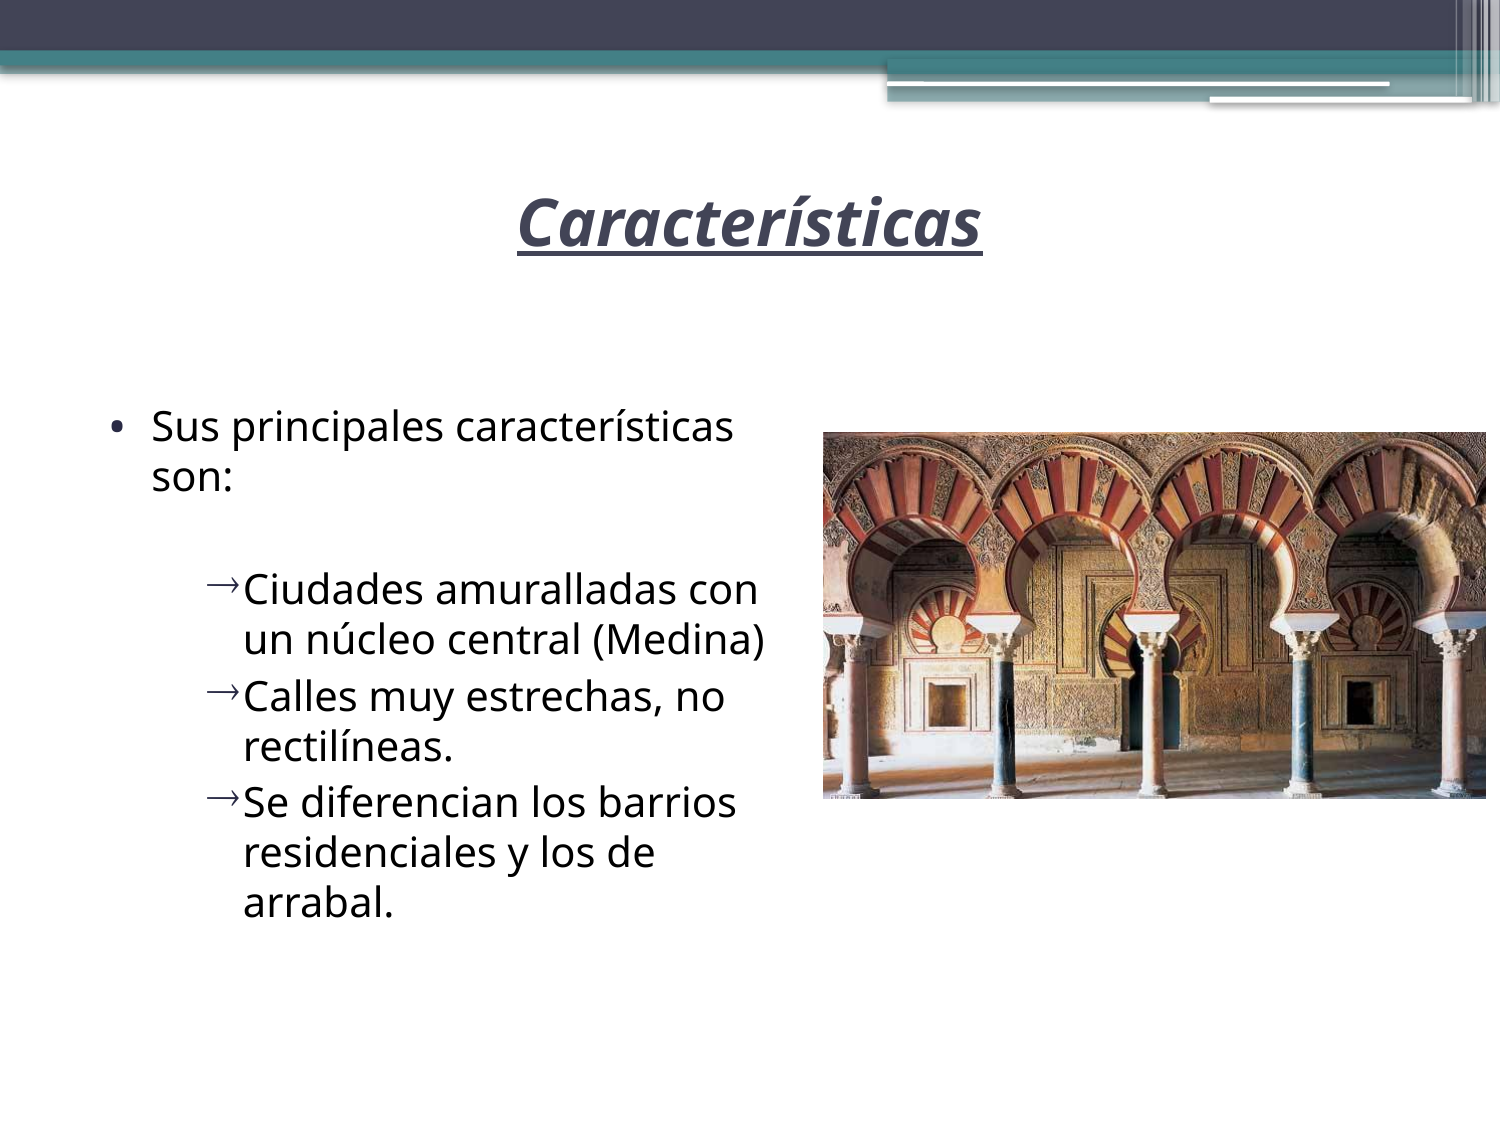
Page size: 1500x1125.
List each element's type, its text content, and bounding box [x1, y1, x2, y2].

picture [823, 432, 1486, 799]
title Características [0, 172, 1500, 268]
list Sus principales características son: Ciudades amuralladas con un núcleo central (Medina) Calles muy estrechas, no rectilíneas. Se diferencian los barrios residenciales y los de arrabal. [76, 392, 821, 1059]
